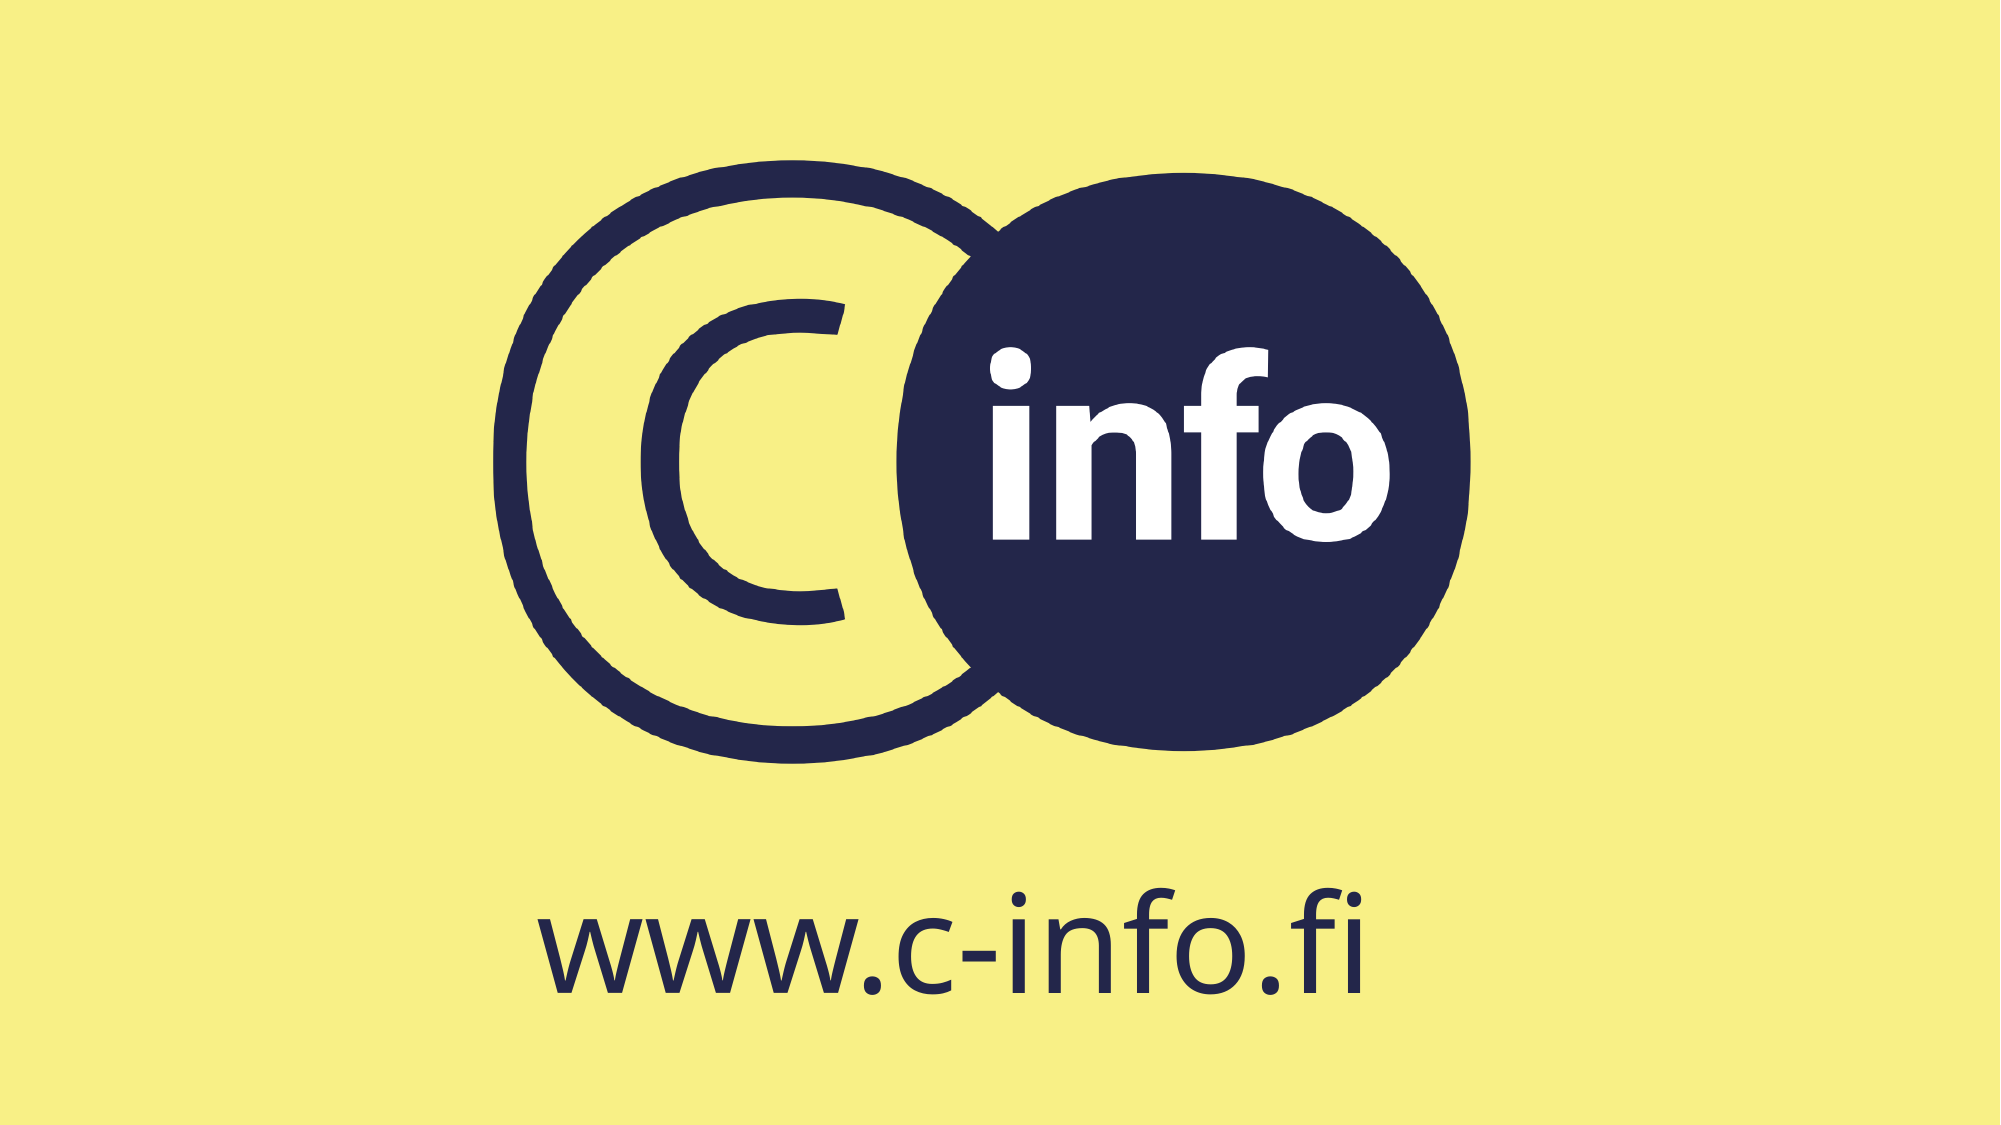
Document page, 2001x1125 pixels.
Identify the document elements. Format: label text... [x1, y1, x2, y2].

text_box www.c-info.fi [521, 871, 1388, 1029]
picture [377, 50, 1584, 871]
